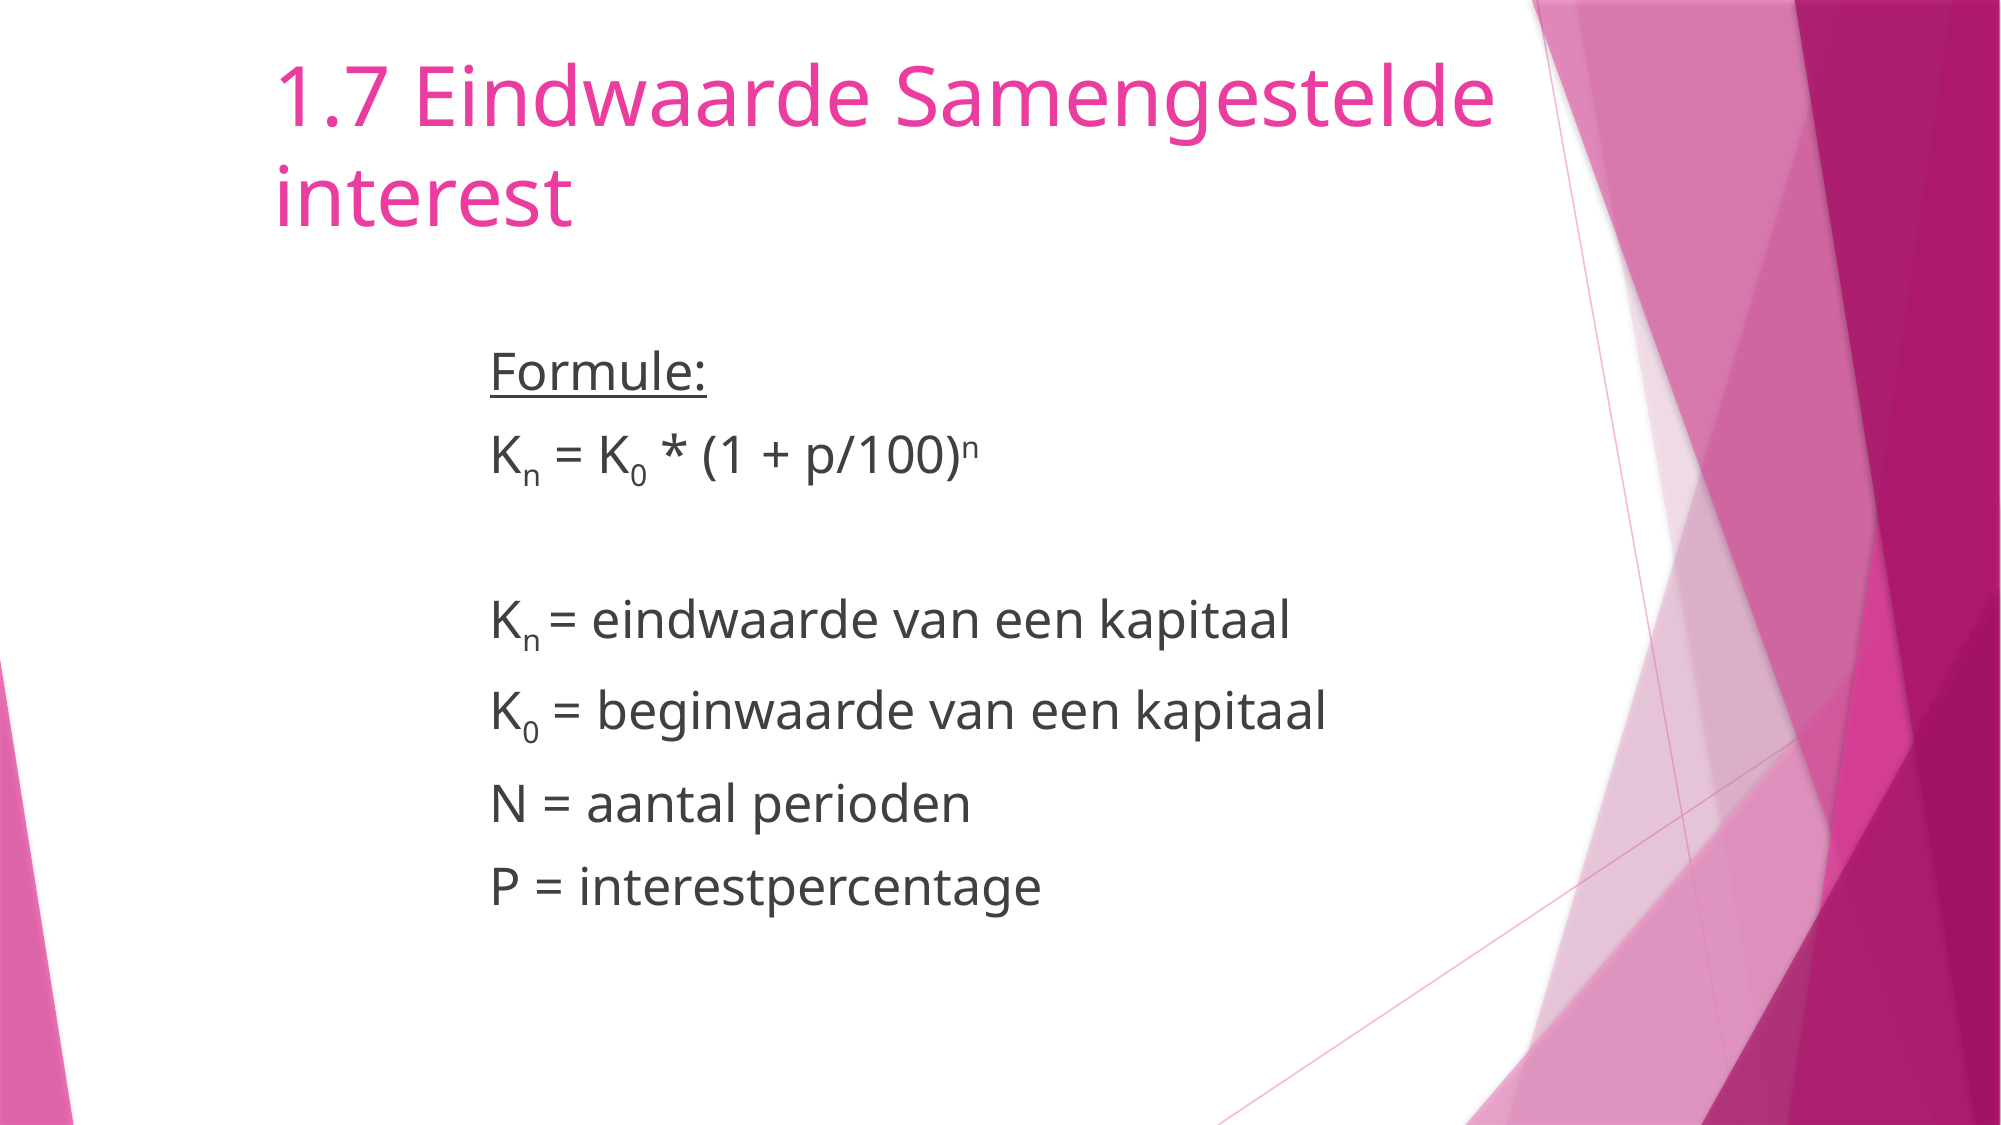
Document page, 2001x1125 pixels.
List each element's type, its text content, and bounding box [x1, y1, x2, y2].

title 1.7 Eindwaarde Samengestelde interest [258, 35, 1750, 275]
list Formule: Kn = K0 * (1 + p/100)n Kn = eindwaarde van een kapitaal K0 = beginwaarde van een kapitaal N = aantal perioden P = interestpercentage [474, 331, 1750, 1006]
